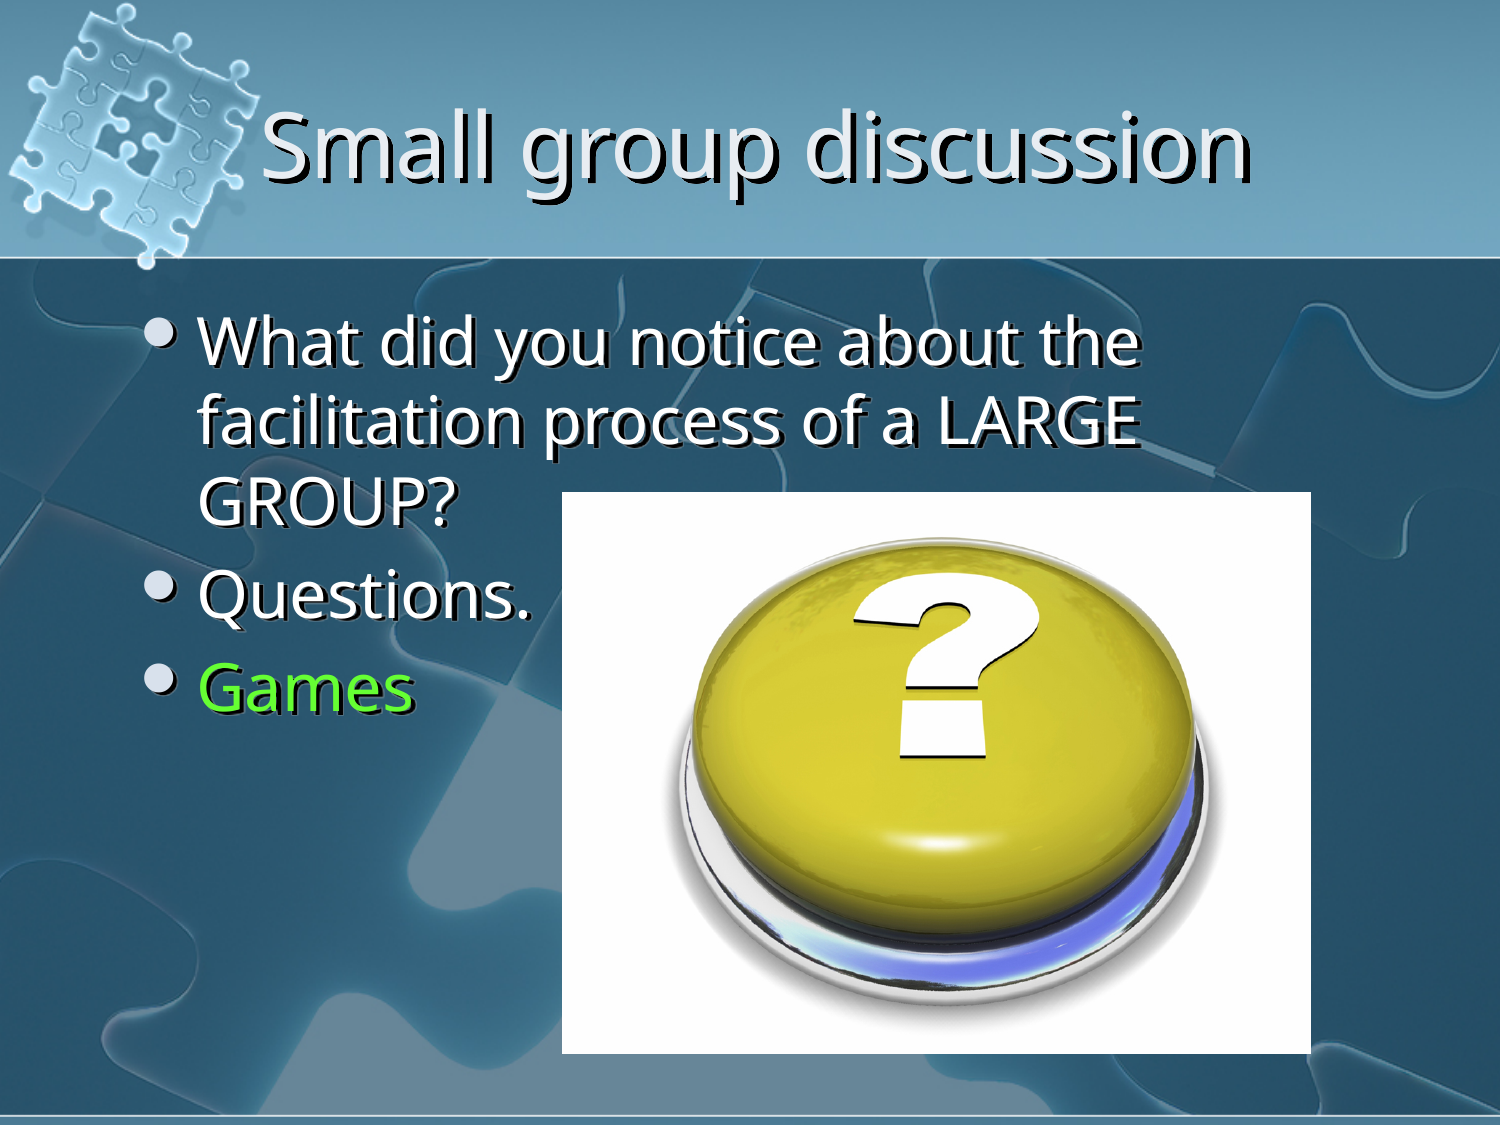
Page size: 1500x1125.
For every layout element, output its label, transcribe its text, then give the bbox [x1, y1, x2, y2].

picture [0, 0, 1500, 1125]
list What did you notice about the facilitation process of a LARGE GROUP? Questions. Games [124, 290, 1388, 1071]
title Small group discussion [124, 54, 1388, 230]
